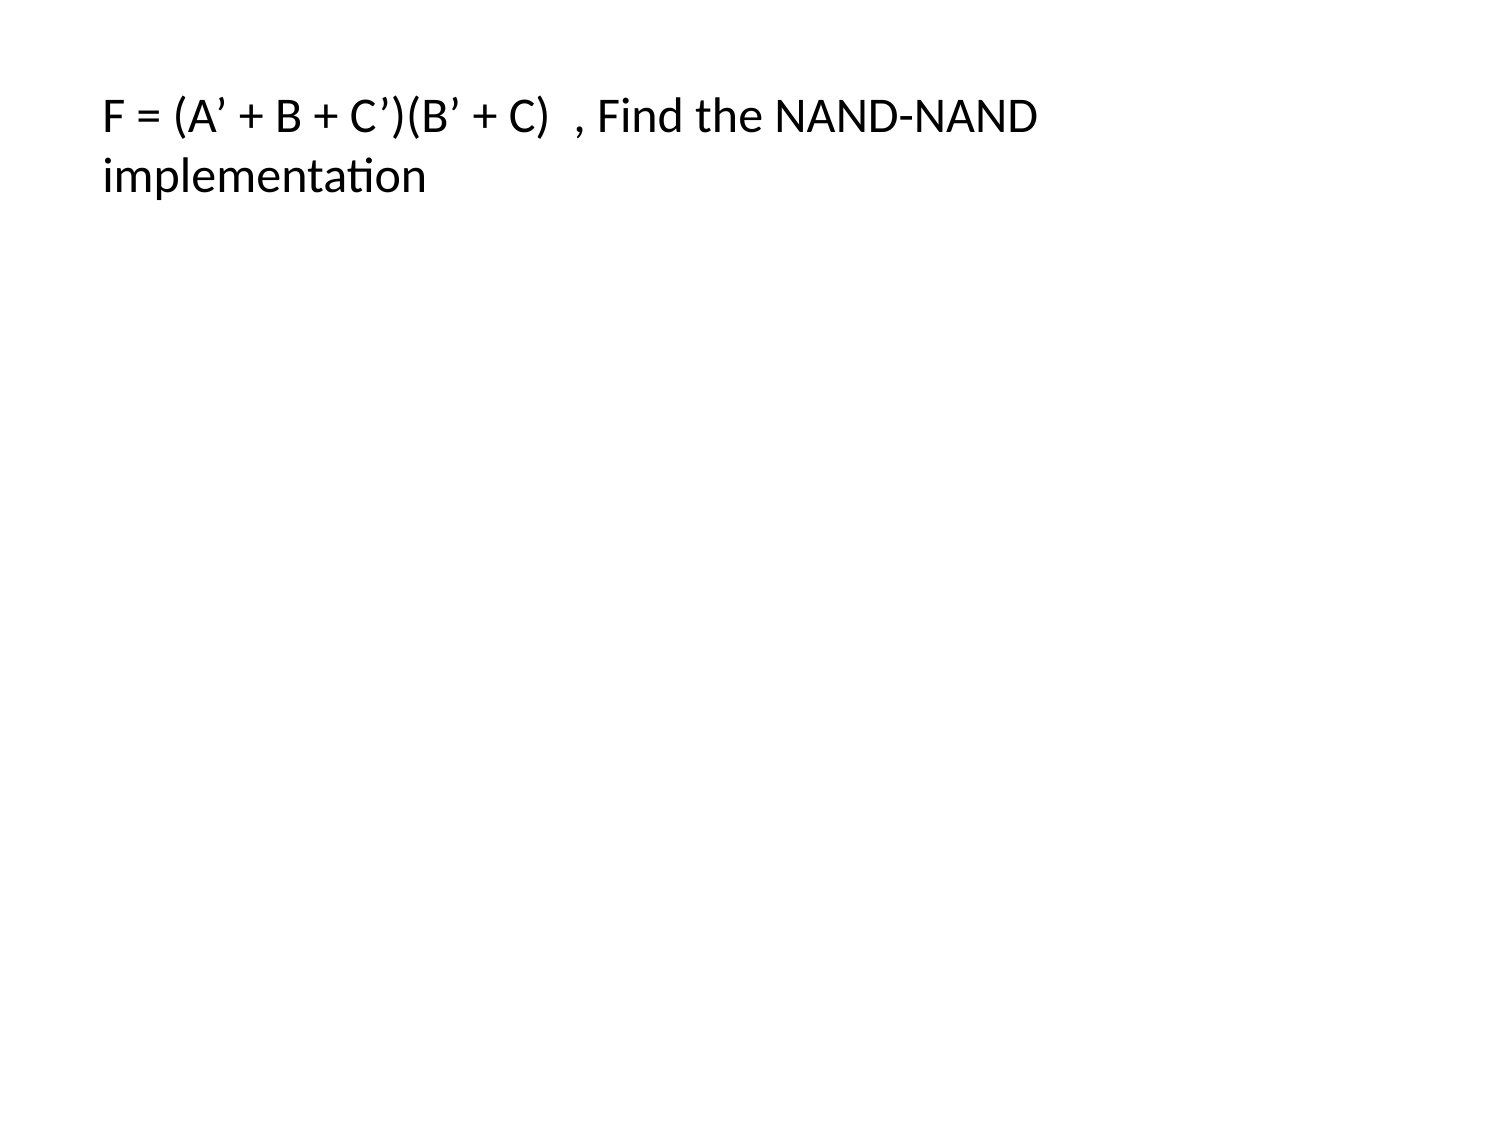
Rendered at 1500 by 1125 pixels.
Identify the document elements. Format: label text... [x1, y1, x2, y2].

text_box F = (A’ + B + C’)(B’ + C) , Find the NAND-NAND implementation [87, 74, 1100, 210]
